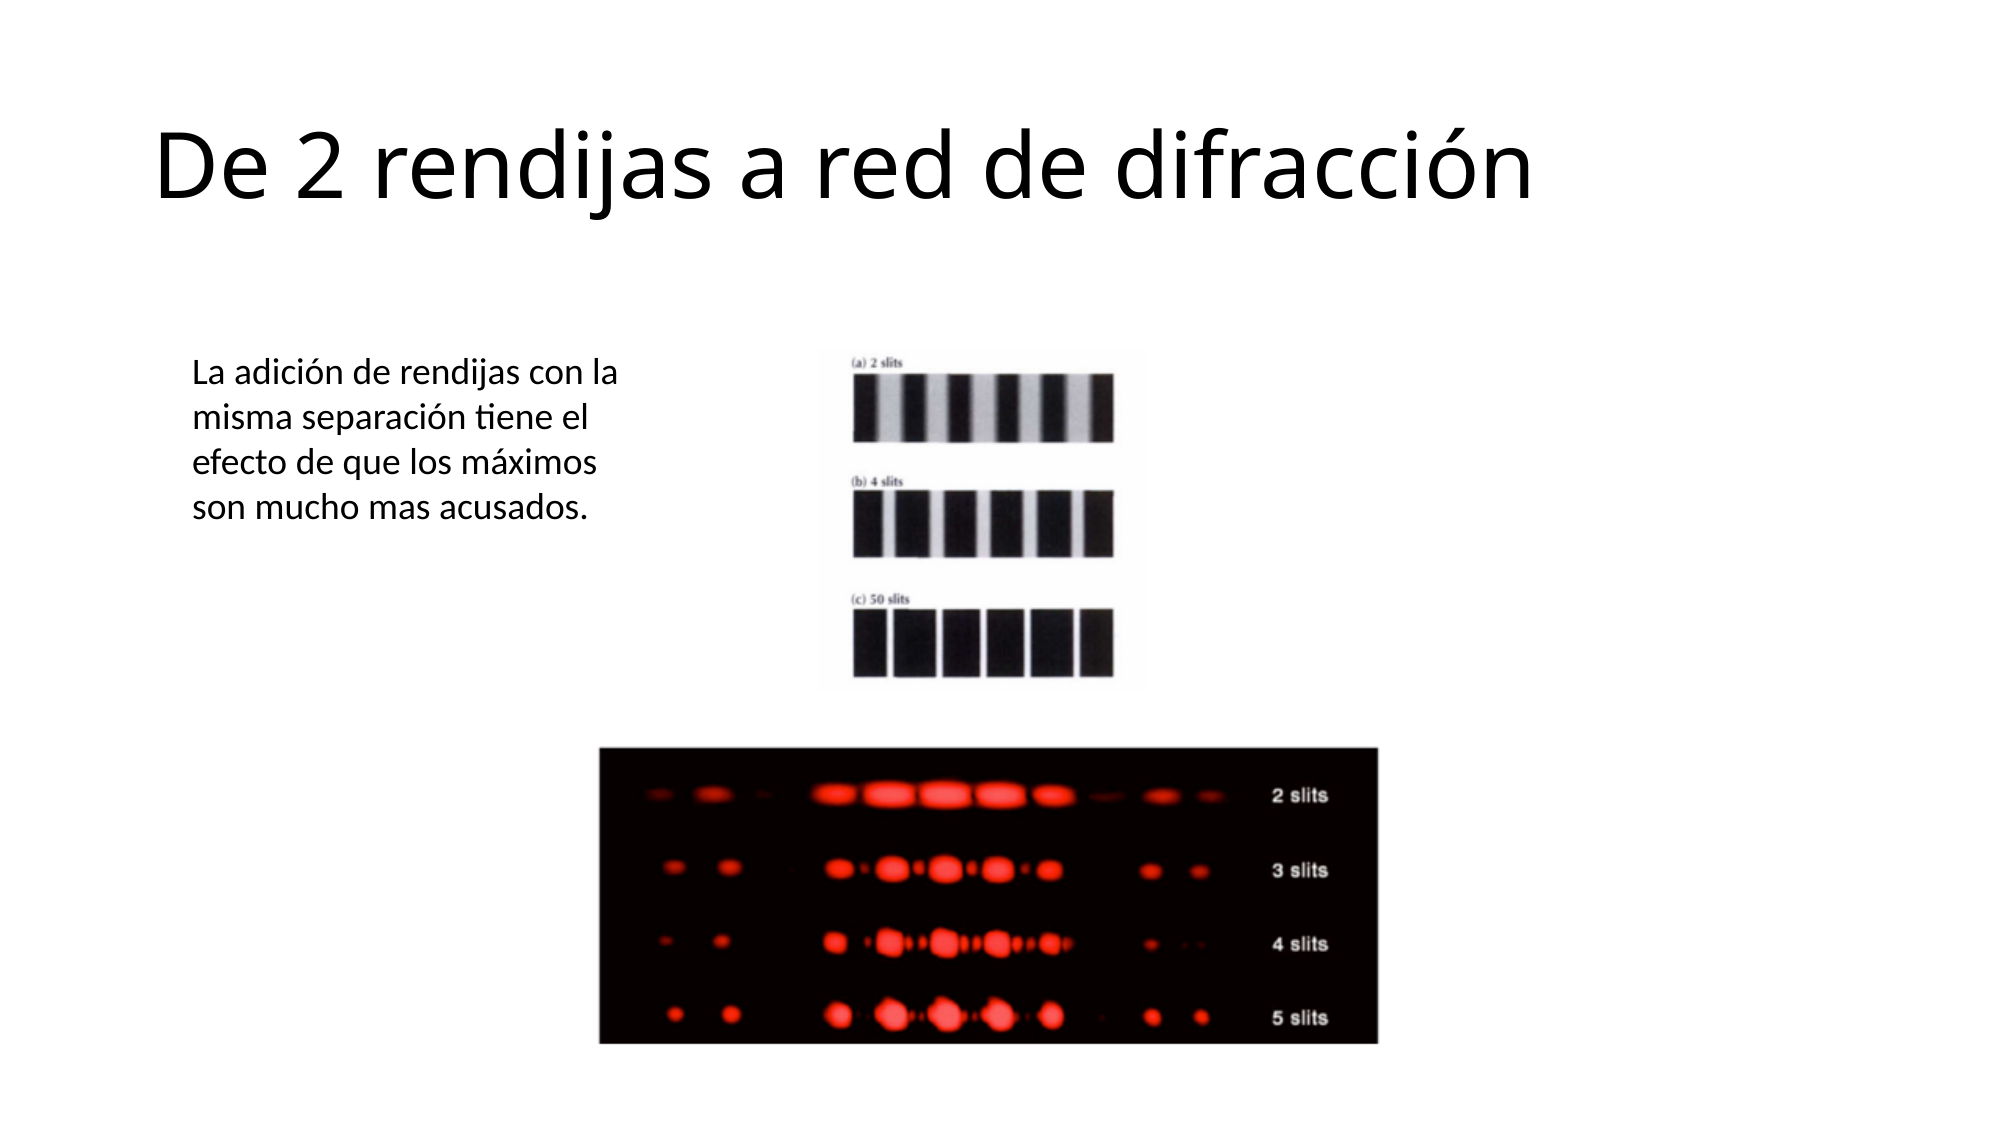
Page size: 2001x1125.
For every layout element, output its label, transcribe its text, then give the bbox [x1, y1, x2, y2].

text_box La adición de rendijas con la misma separación tiene el efecto de que los máximos son mucho mas acusados. [177, 339, 637, 535]
picture [578, 736, 1422, 1052]
title De 2 rendijas a red de difracción [137, 59, 1863, 278]
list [818, 349, 1149, 691]
